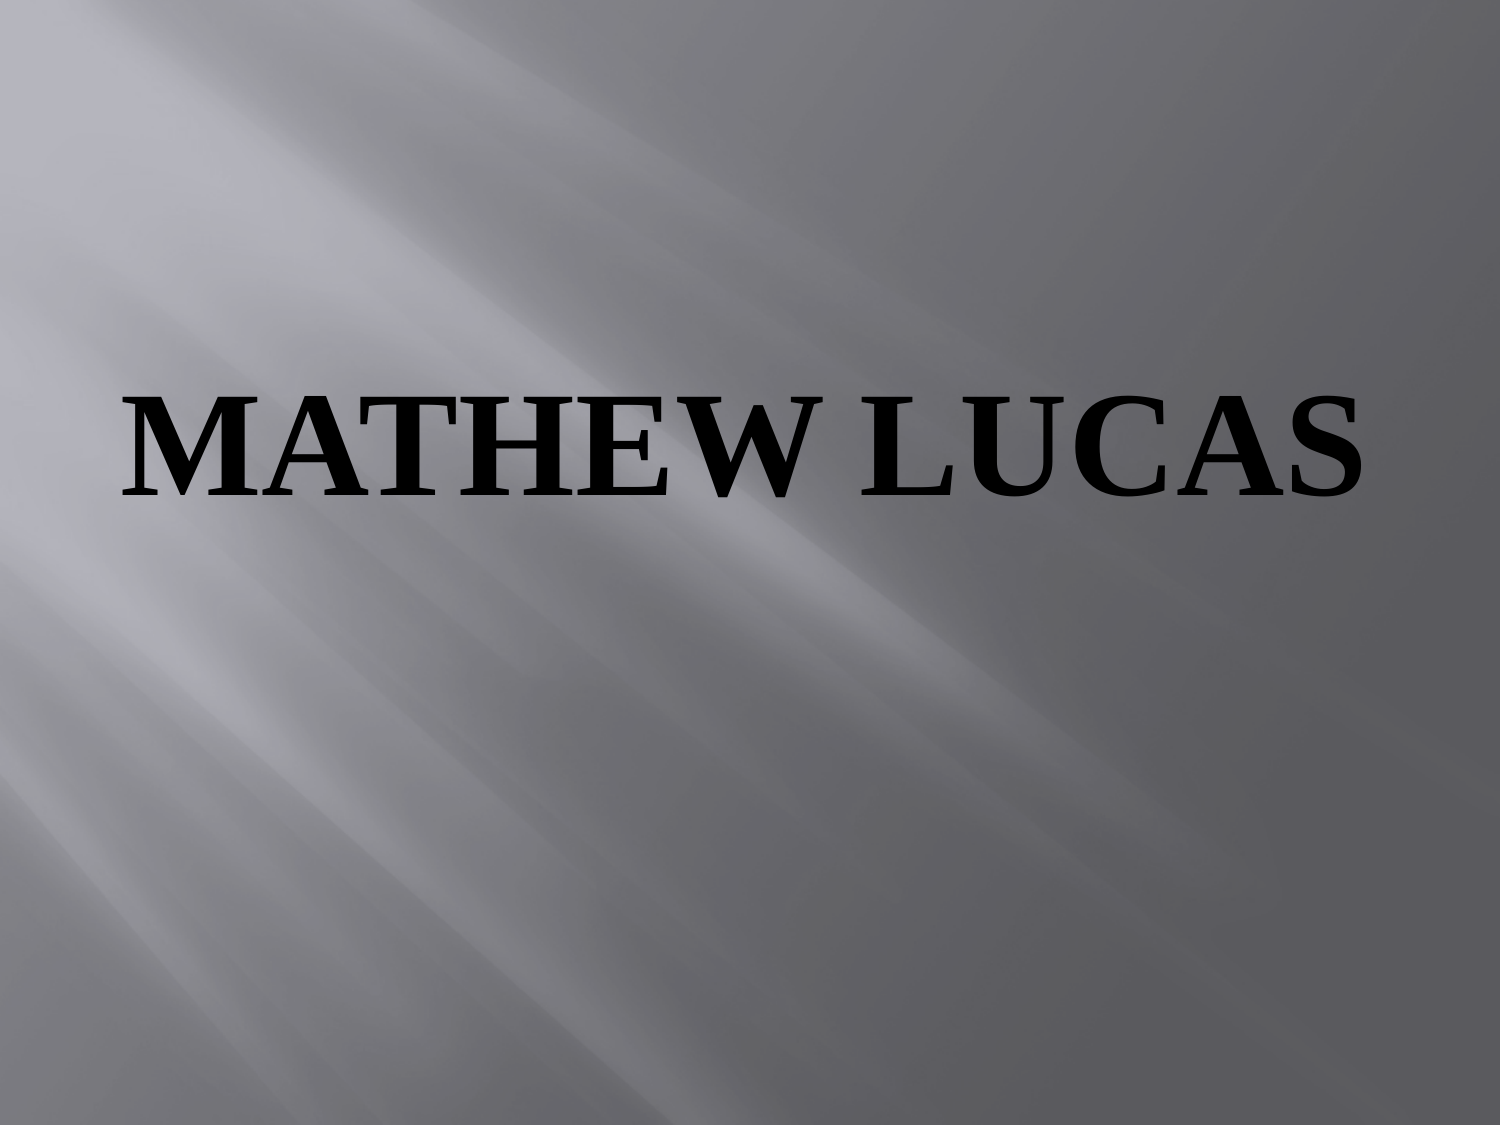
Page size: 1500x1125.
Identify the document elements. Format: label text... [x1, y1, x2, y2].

title Mathew Lucas [69, 224, 1420, 525]
